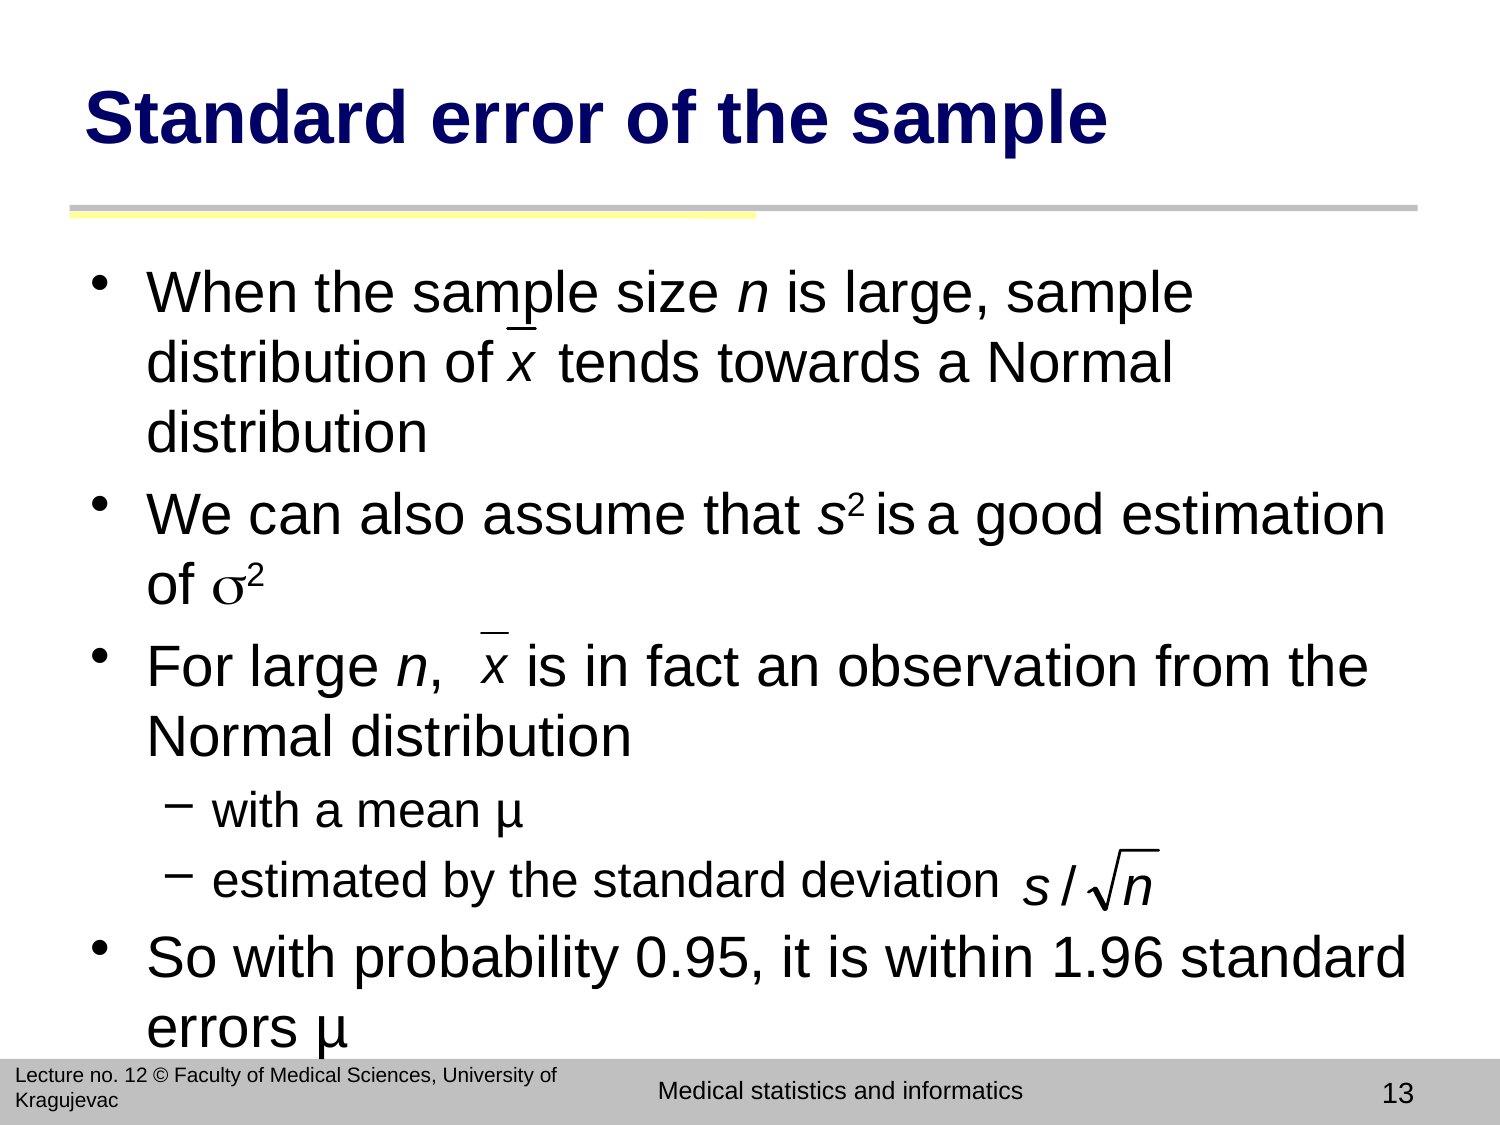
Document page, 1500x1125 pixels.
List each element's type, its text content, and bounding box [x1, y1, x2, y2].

list When the sample size n is large, sample distribution of tends towards a Normal distribution We can also assume that s2 is a good estimation of 2 For large n, is in fact an observation from the Normal distribution with a mean µ estimated by the standard deviation So with probability 0.95, it is within 1.96 standard errors µ [74, 246, 1426, 1023]
title Standard error of the sample [69, 19, 1426, 208]
footer Medical statistics and informatics [512, 1066, 1170, 1125]
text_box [1014, 833, 1171, 923]
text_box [470, 620, 522, 695]
slide_number Lecture no. 12 © Faculty of Medical Sciences, University of Kragujevac [0, 1053, 601, 1108]
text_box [496, 315, 550, 393]
slide_number 13 [1181, 1066, 1430, 1125]
